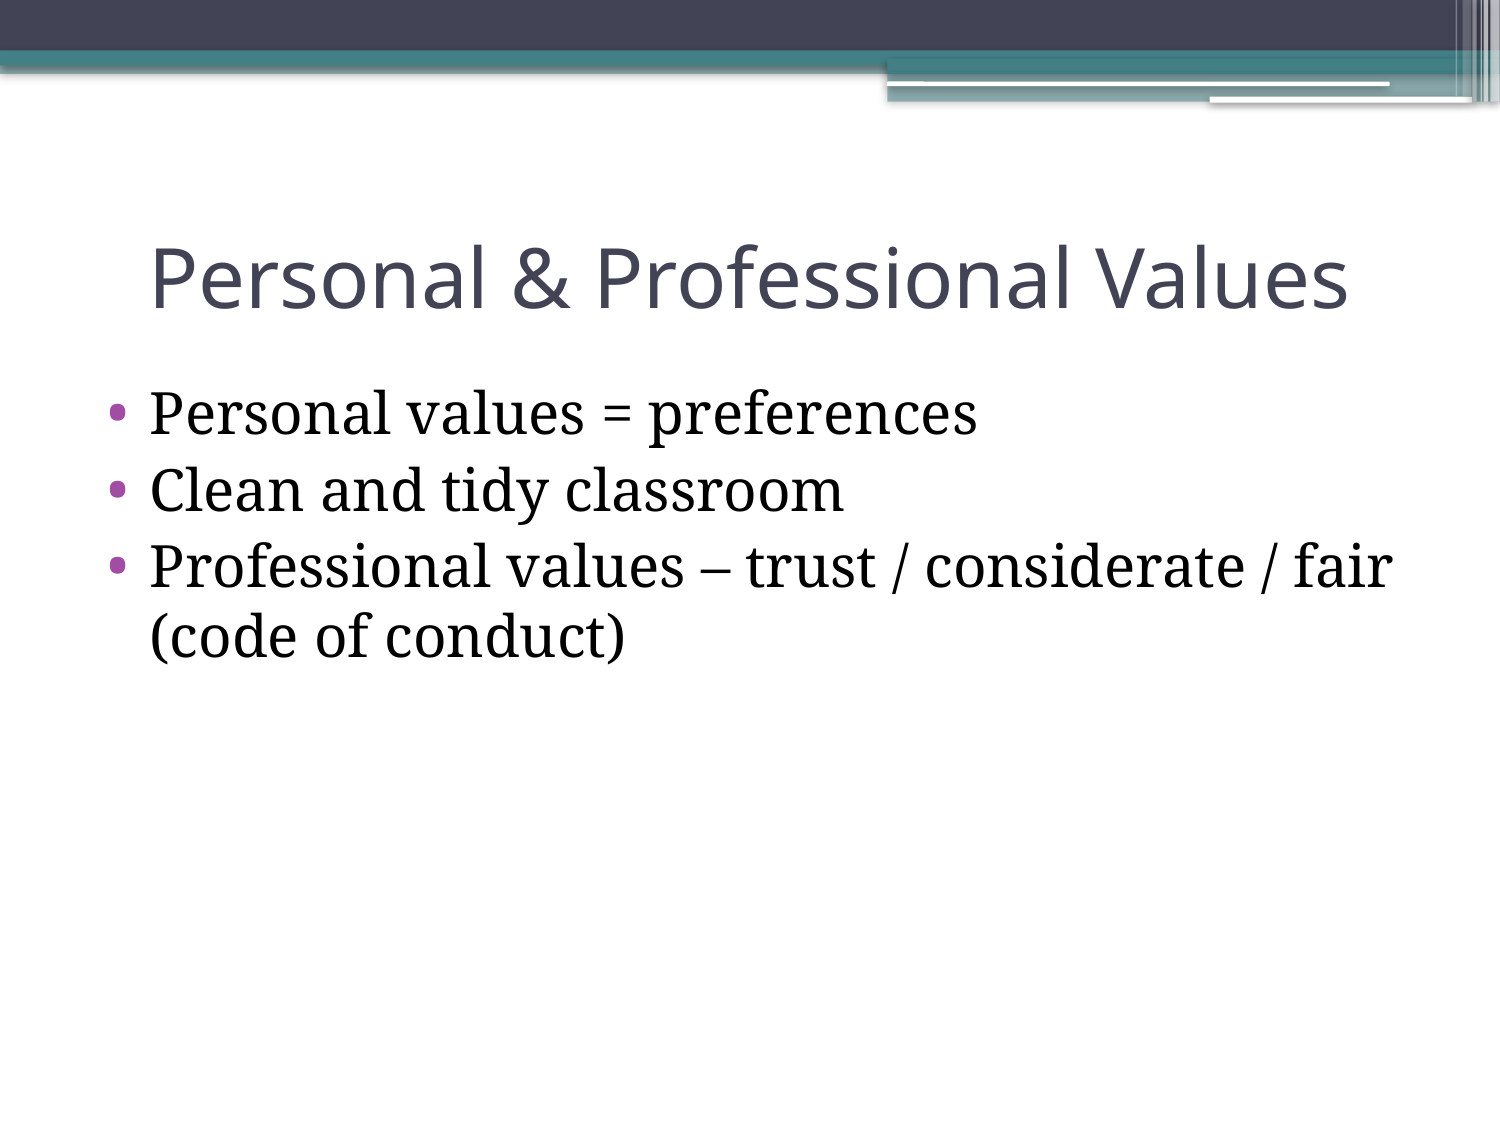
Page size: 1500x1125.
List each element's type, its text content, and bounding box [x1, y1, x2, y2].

list Personal values = preferences Clean and tidy classroom Professional values – trust / considerate / fair (code of conduct) [75, 368, 1425, 1079]
title Personal & Professional Values [75, 187, 1425, 363]
